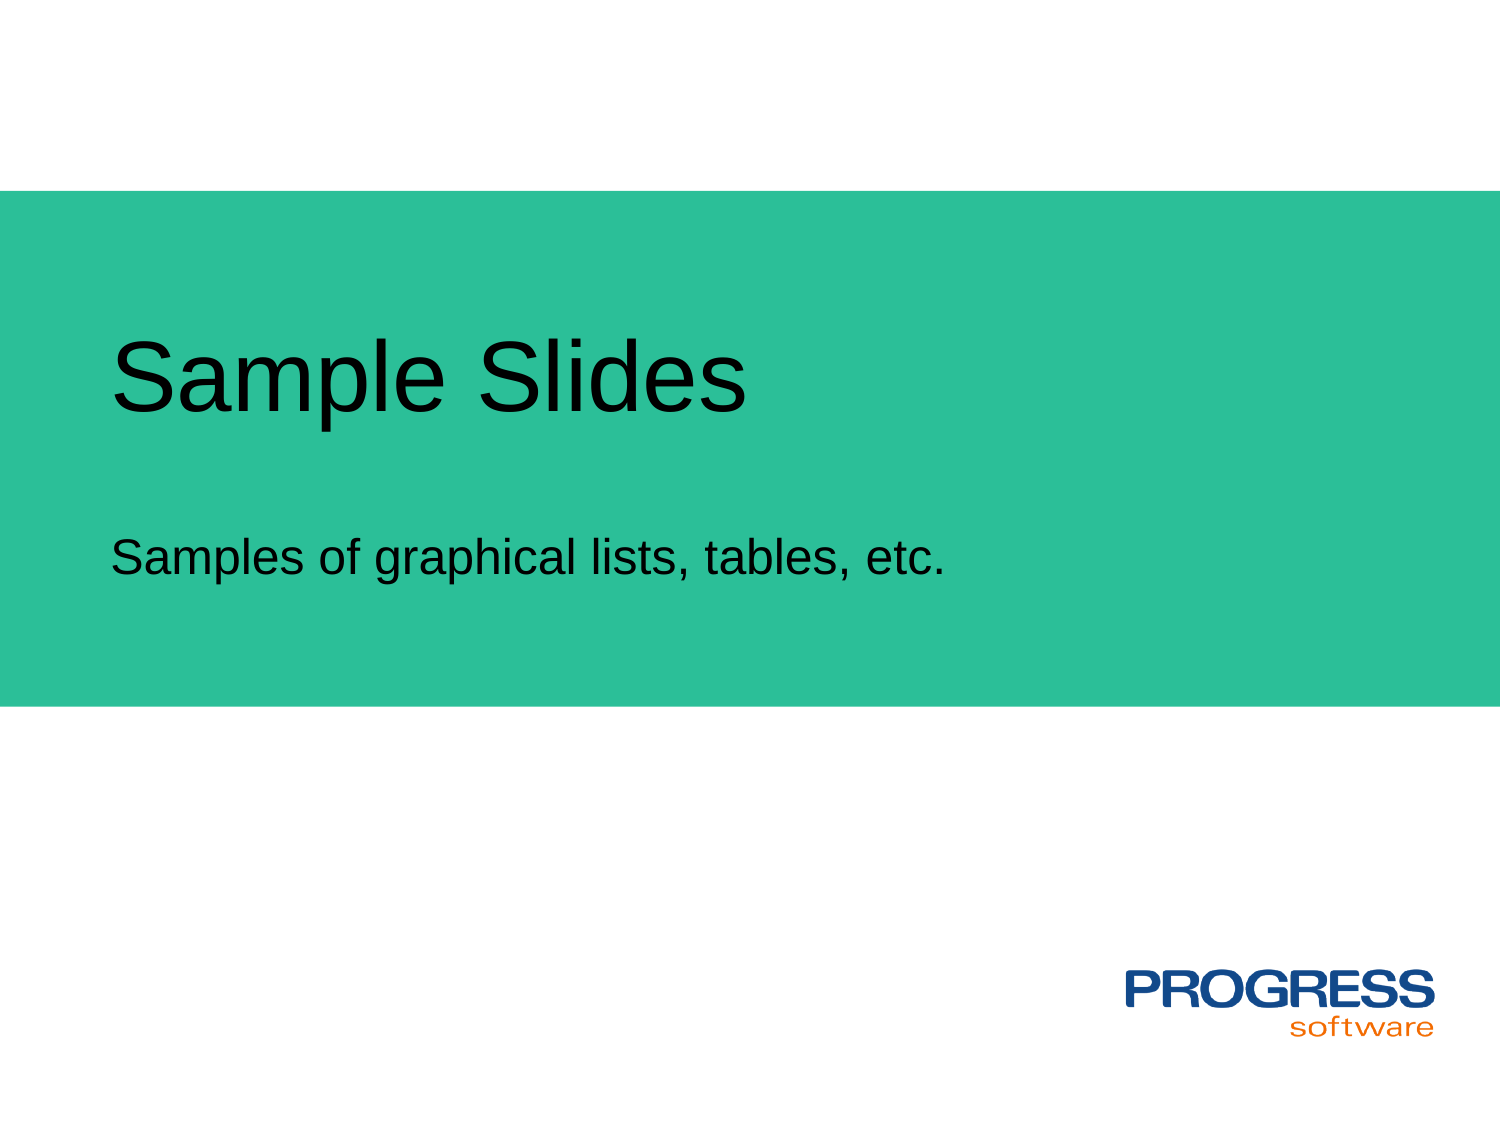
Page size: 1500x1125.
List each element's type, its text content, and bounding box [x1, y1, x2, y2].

picture [1106, 949, 1454, 1056]
title Sample Slides [109, 310, 1404, 433]
subtitle Samples of graphical lists, tables, etc. [110, 524, 1406, 644]
